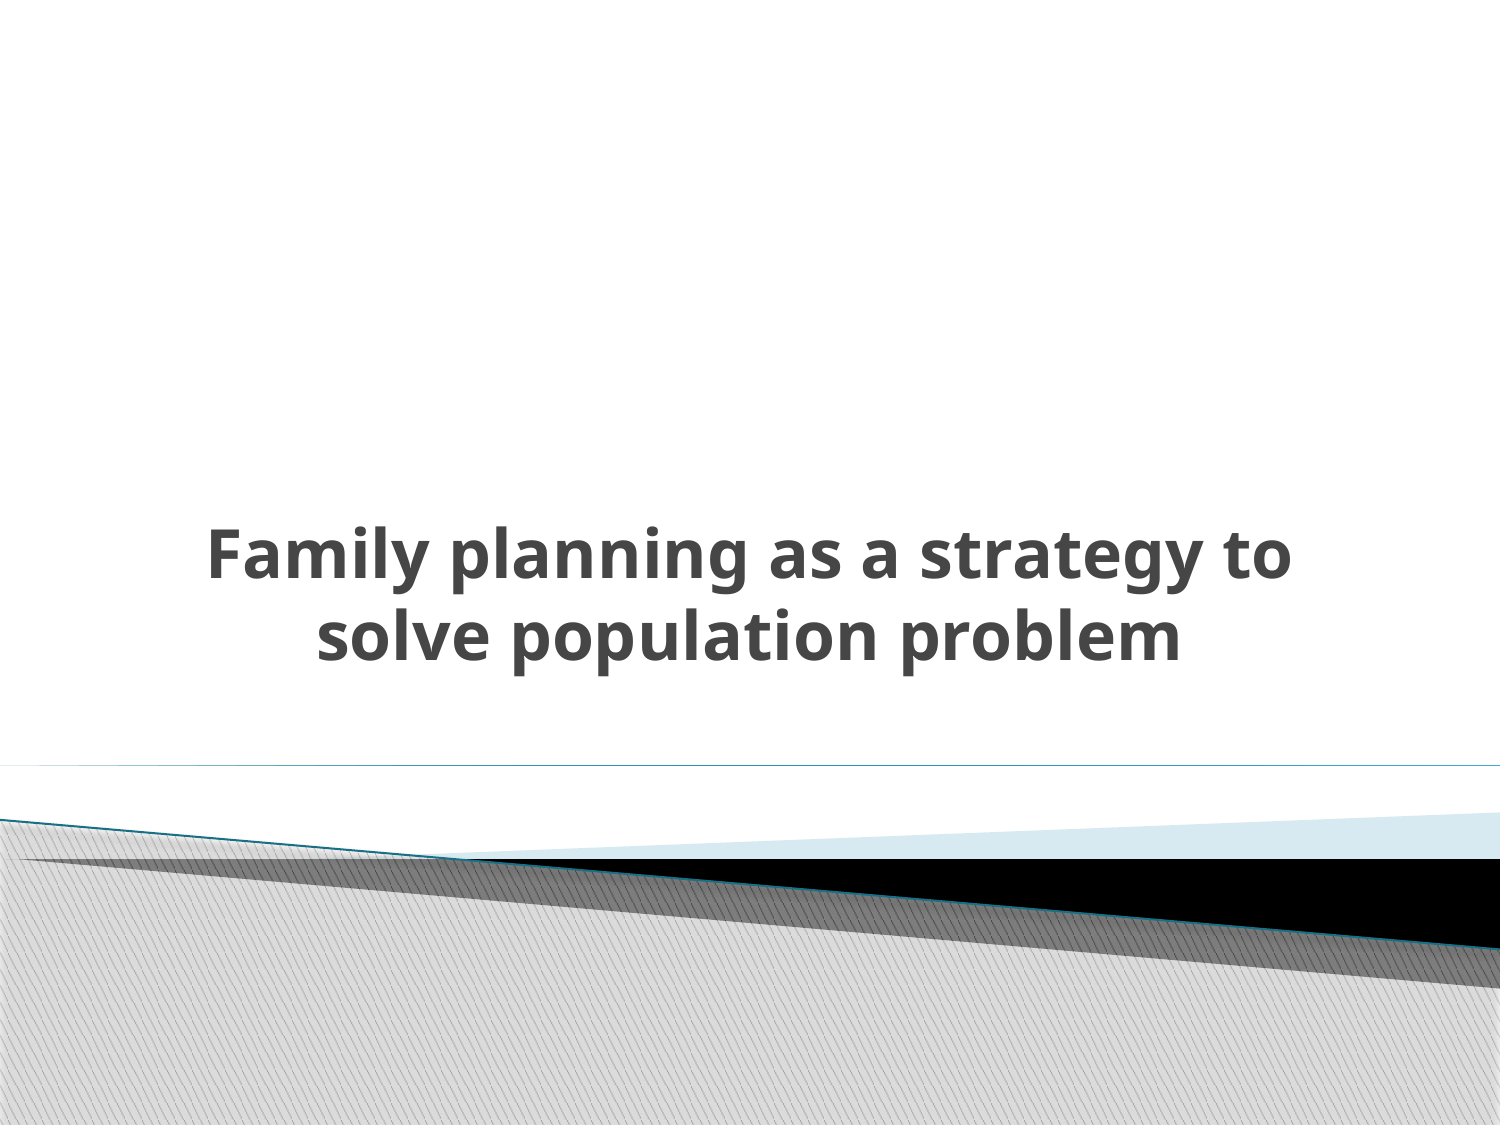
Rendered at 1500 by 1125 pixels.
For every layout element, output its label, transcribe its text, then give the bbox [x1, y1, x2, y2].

title Family planning as a strategy to solve population problem [112, 87, 1388, 763]
picture [5, 859, 1500, 989]
